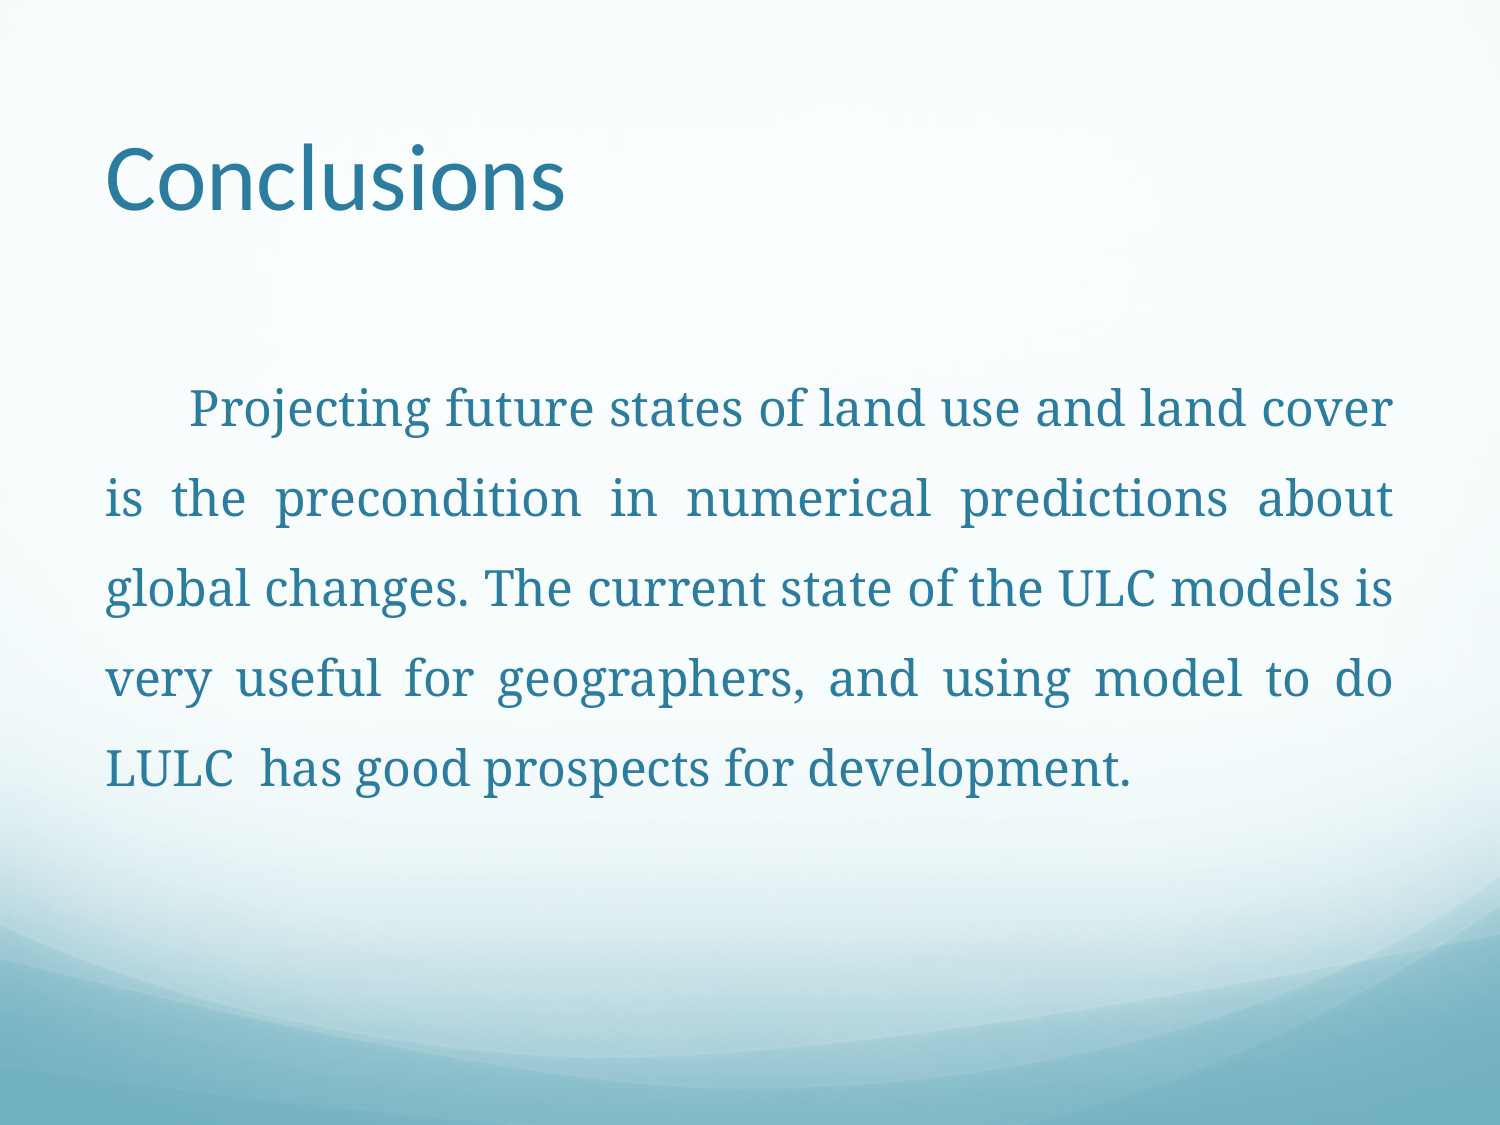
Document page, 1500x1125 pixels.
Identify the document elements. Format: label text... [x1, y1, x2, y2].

list Projecting future states of land use and land cover is the precondition in numerical predictions about global changes. The current state of the ULC models is very useful for geographers, and using model to do LULC has good prospects for development. [90, 339, 1410, 1052]
title Conclusions [90, 17, 1410, 237]
